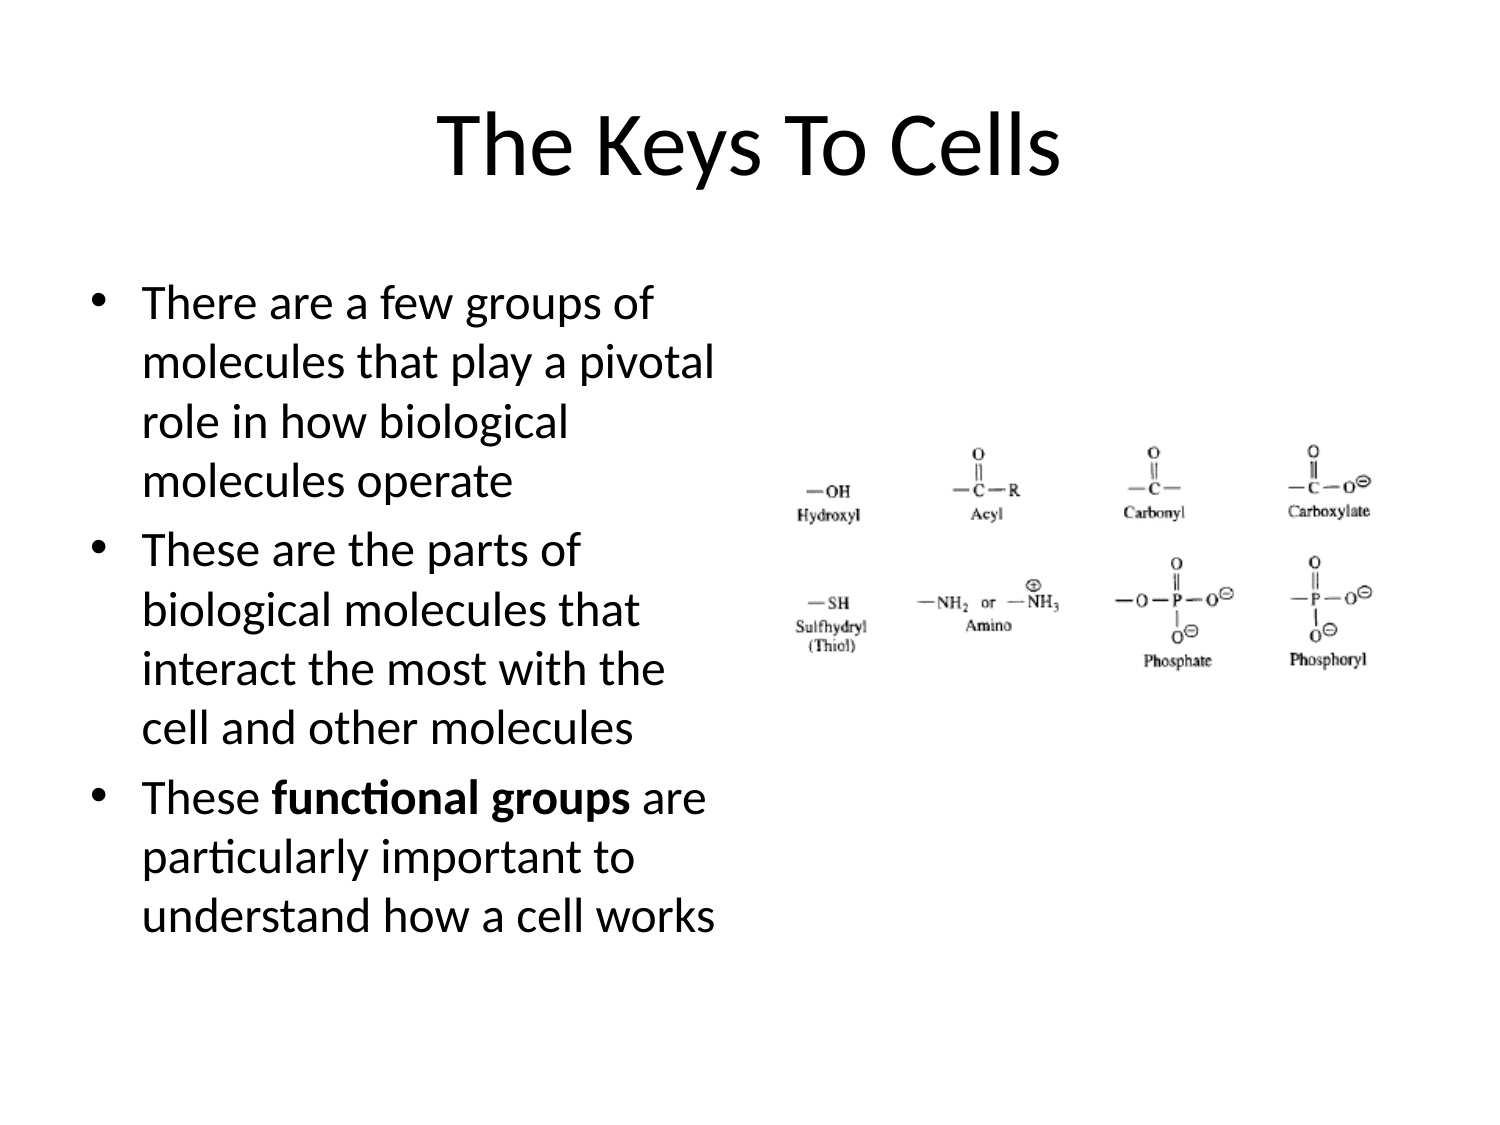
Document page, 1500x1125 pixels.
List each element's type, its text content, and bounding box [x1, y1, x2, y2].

list There are a few groups of molecules that play a pivotal role in how biological molecules operate These are the parts of biological molecules that interact the most with the cell and other molecules These functional groups are particularly important to understand how a cell works [75, 262, 738, 1063]
picture [774, 437, 1401, 687]
title The Keys To Cells [75, 45, 1425, 233]
